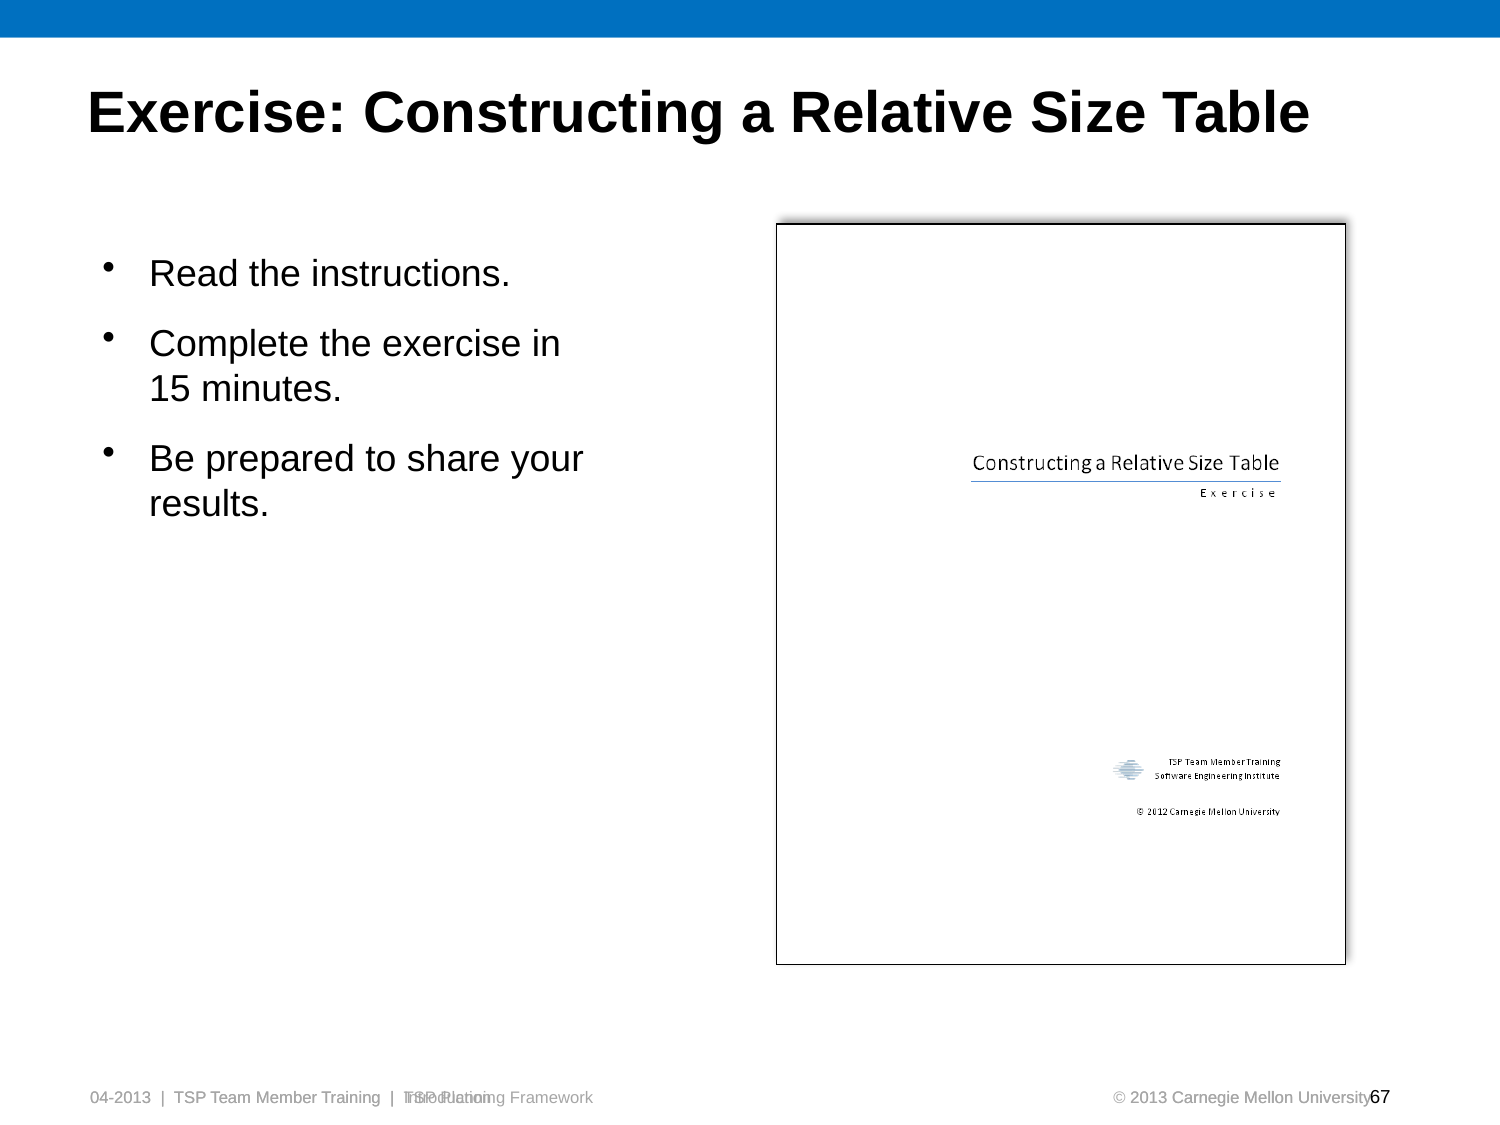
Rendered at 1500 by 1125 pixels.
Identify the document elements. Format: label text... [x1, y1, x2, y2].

picture [776, 224, 1345, 964]
text_box Read the instructions. Complete the exercise in 15 minutes. Be prepared to share your results. [87, 241, 630, 602]
title Exercise: Constructing a Relative Size Table [87, 87, 1439, 226]
